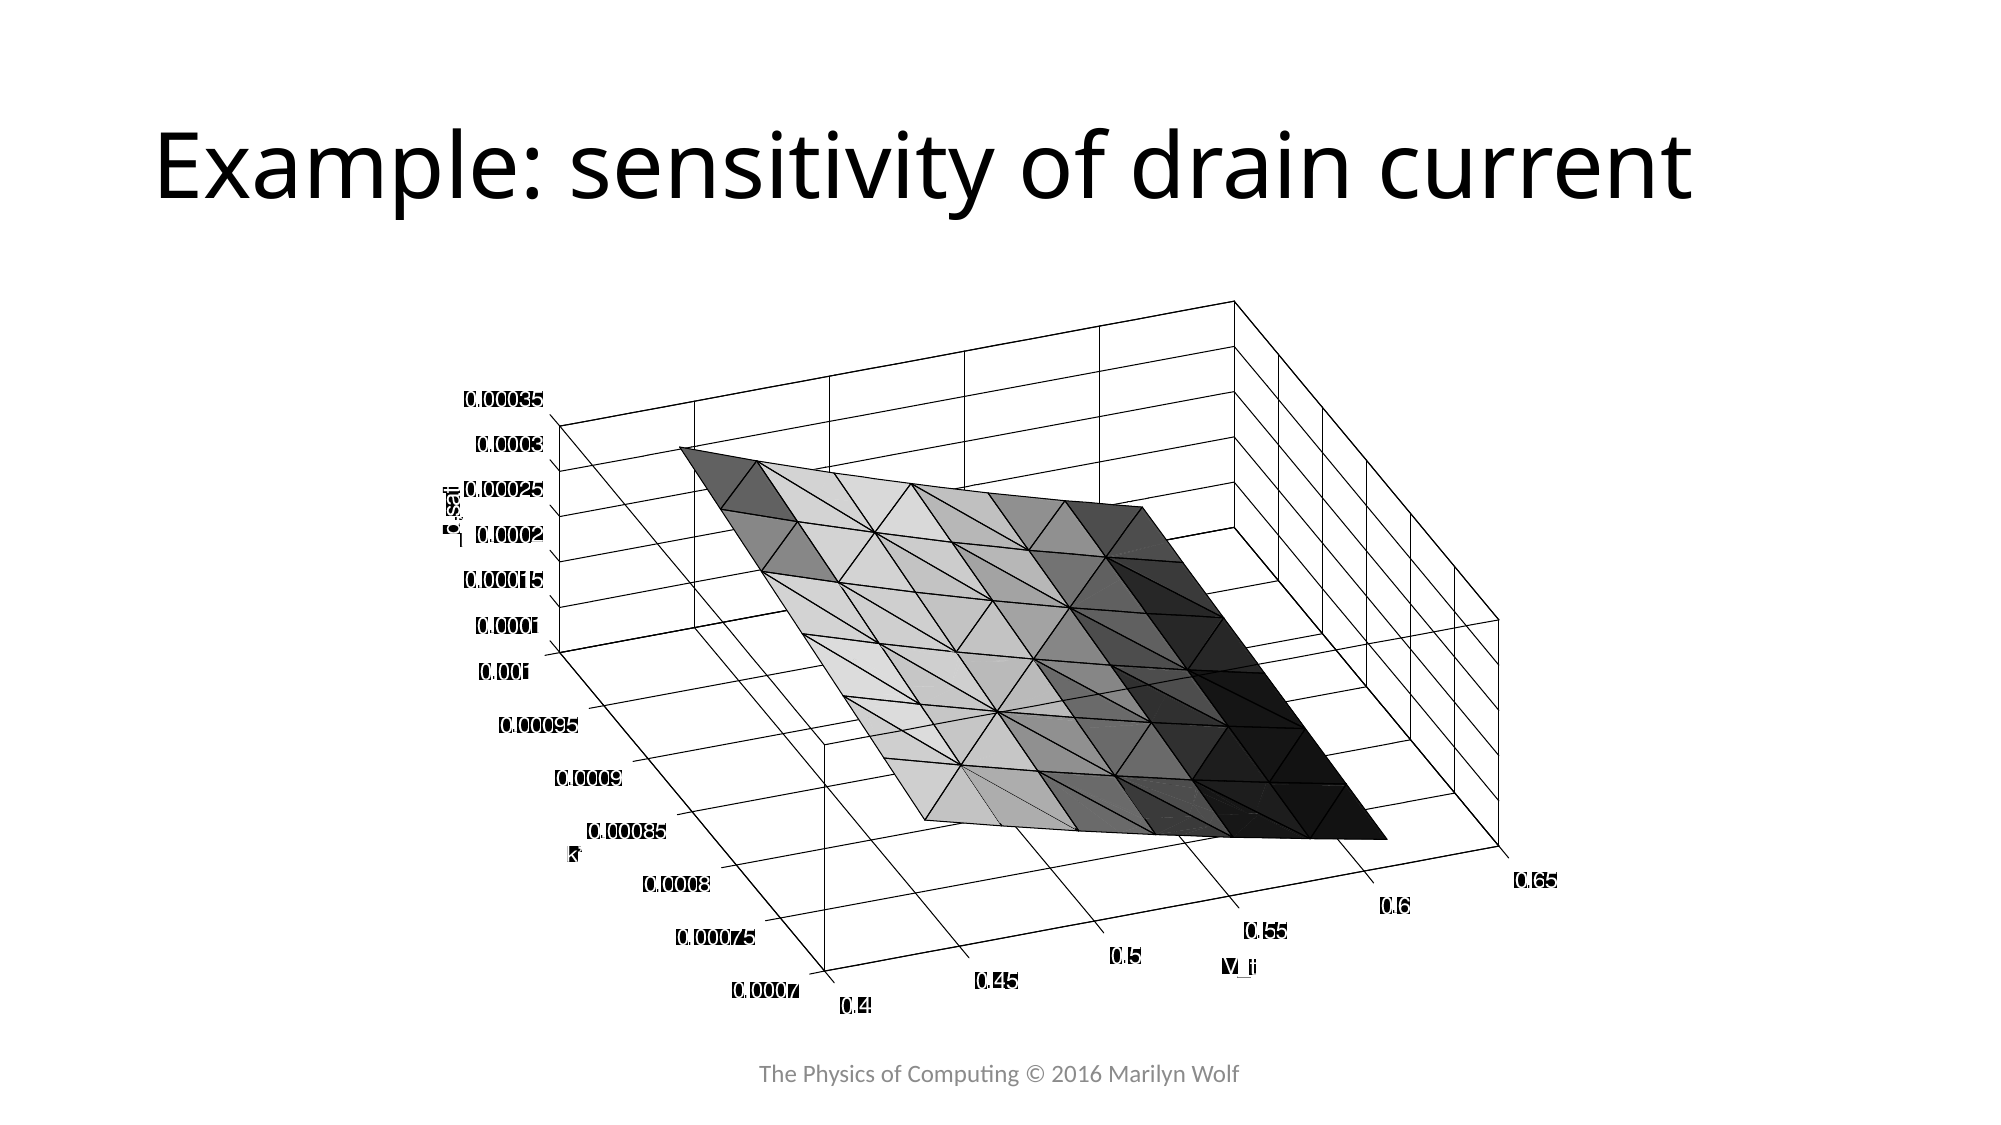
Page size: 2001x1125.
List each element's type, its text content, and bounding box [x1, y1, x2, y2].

title Example: sensitivity of drain current [137, 59, 1863, 278]
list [442, 299, 1557, 1014]
footer The Physics of Computing © 2016 Marilyn Wolf [662, 1042, 1338, 1103]
